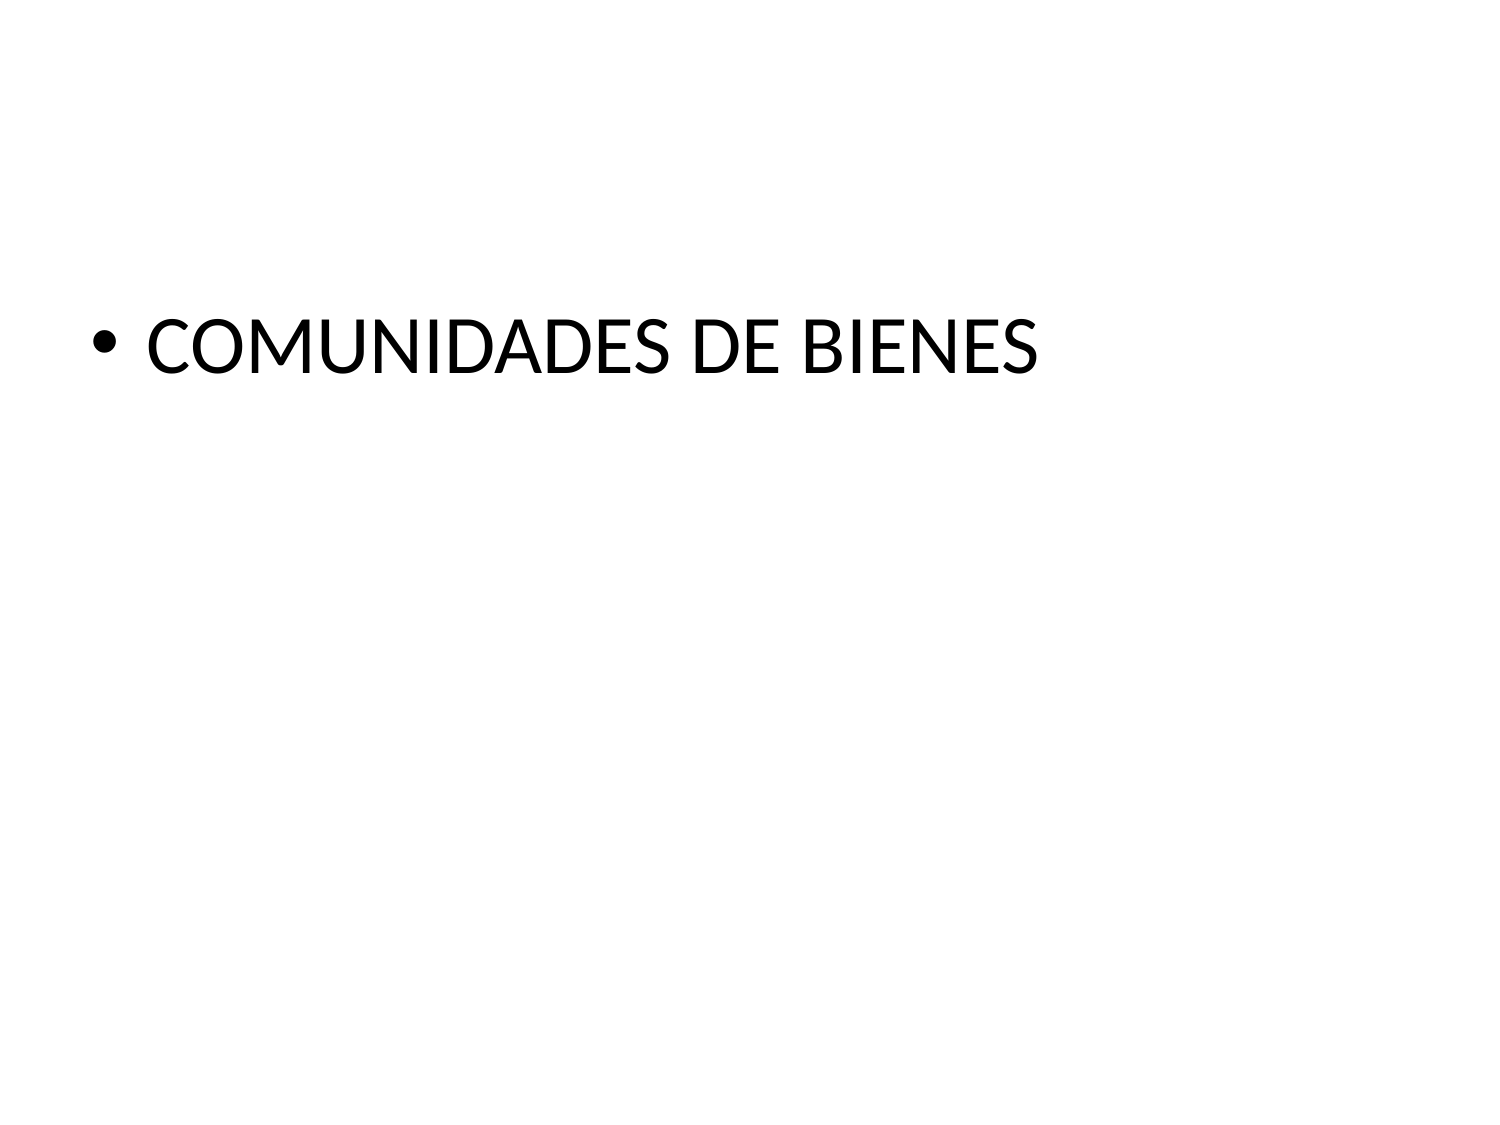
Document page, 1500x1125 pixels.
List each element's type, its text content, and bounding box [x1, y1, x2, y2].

list COMUNIDADES DE BIENES [75, 0, 1425, 1005]
